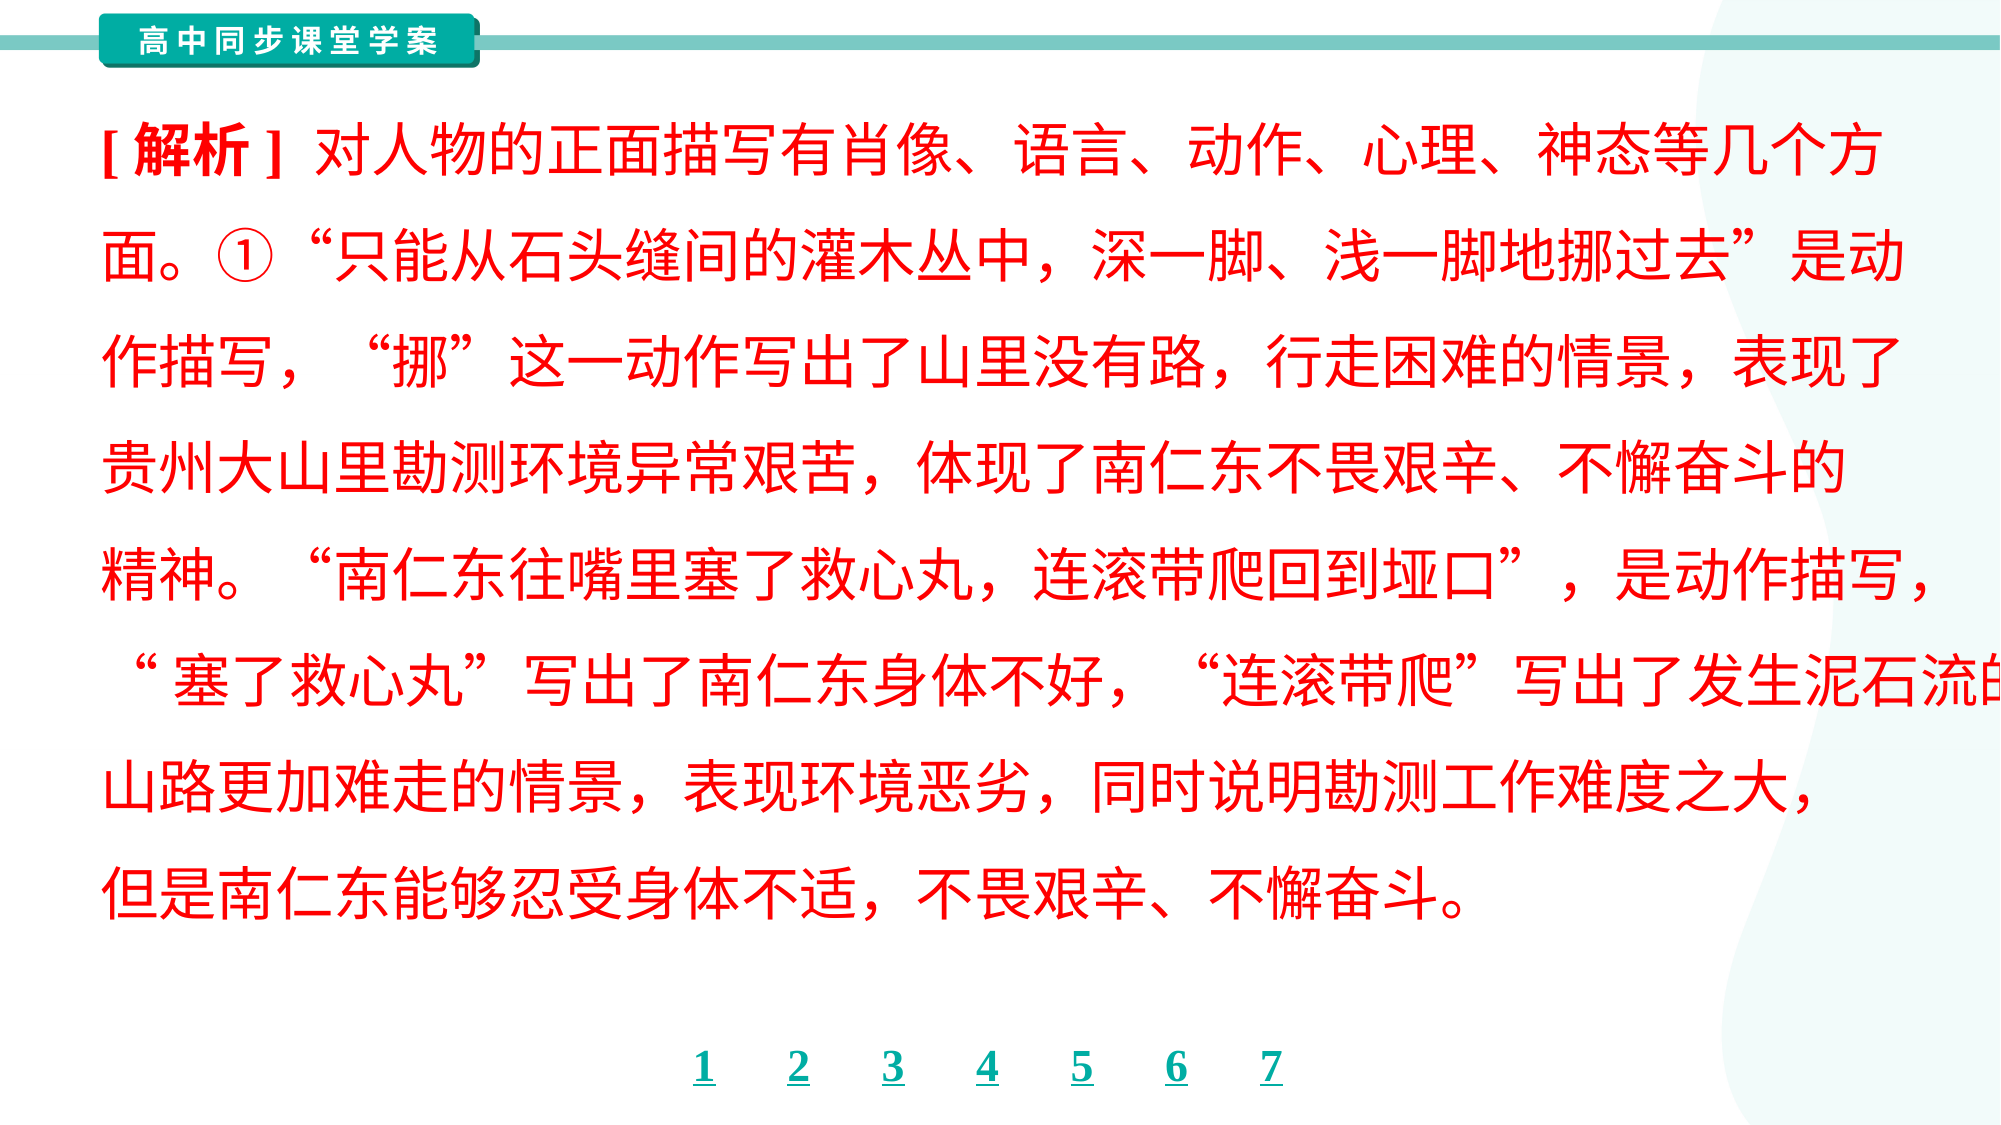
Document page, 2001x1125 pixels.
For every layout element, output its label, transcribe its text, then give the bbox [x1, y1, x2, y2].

picture [0, 0, 2000, 1125]
text_box [解析] 对人物的正面描写有肖像、语言、动作、心理、神态等几个方 面。①“只能从石头缝间的灌木丛中，深一脚、浅一脚地挪过去”是动 作描写，“挪”这一动作写出了山里没有路，行走困难的情景，表现了 贵州大山里勘测环境异常艰苦，体现了南仁东不畏艰辛、不懈奋斗的 精神。“南仁东往嘴里塞了救心丸，连滚带爬回到垭口”，是动作描写， “塞了救心丸”写出了南仁东身体不好，“连滚带爬”写出了发生泥石流的 山路更加难走的情景，表现环境恶劣，同时说明勘测工作难度之大， 但是南仁东能够忍受身体不适，不畏艰辛、不懈奋斗。 [100, 76, 1899, 927]
